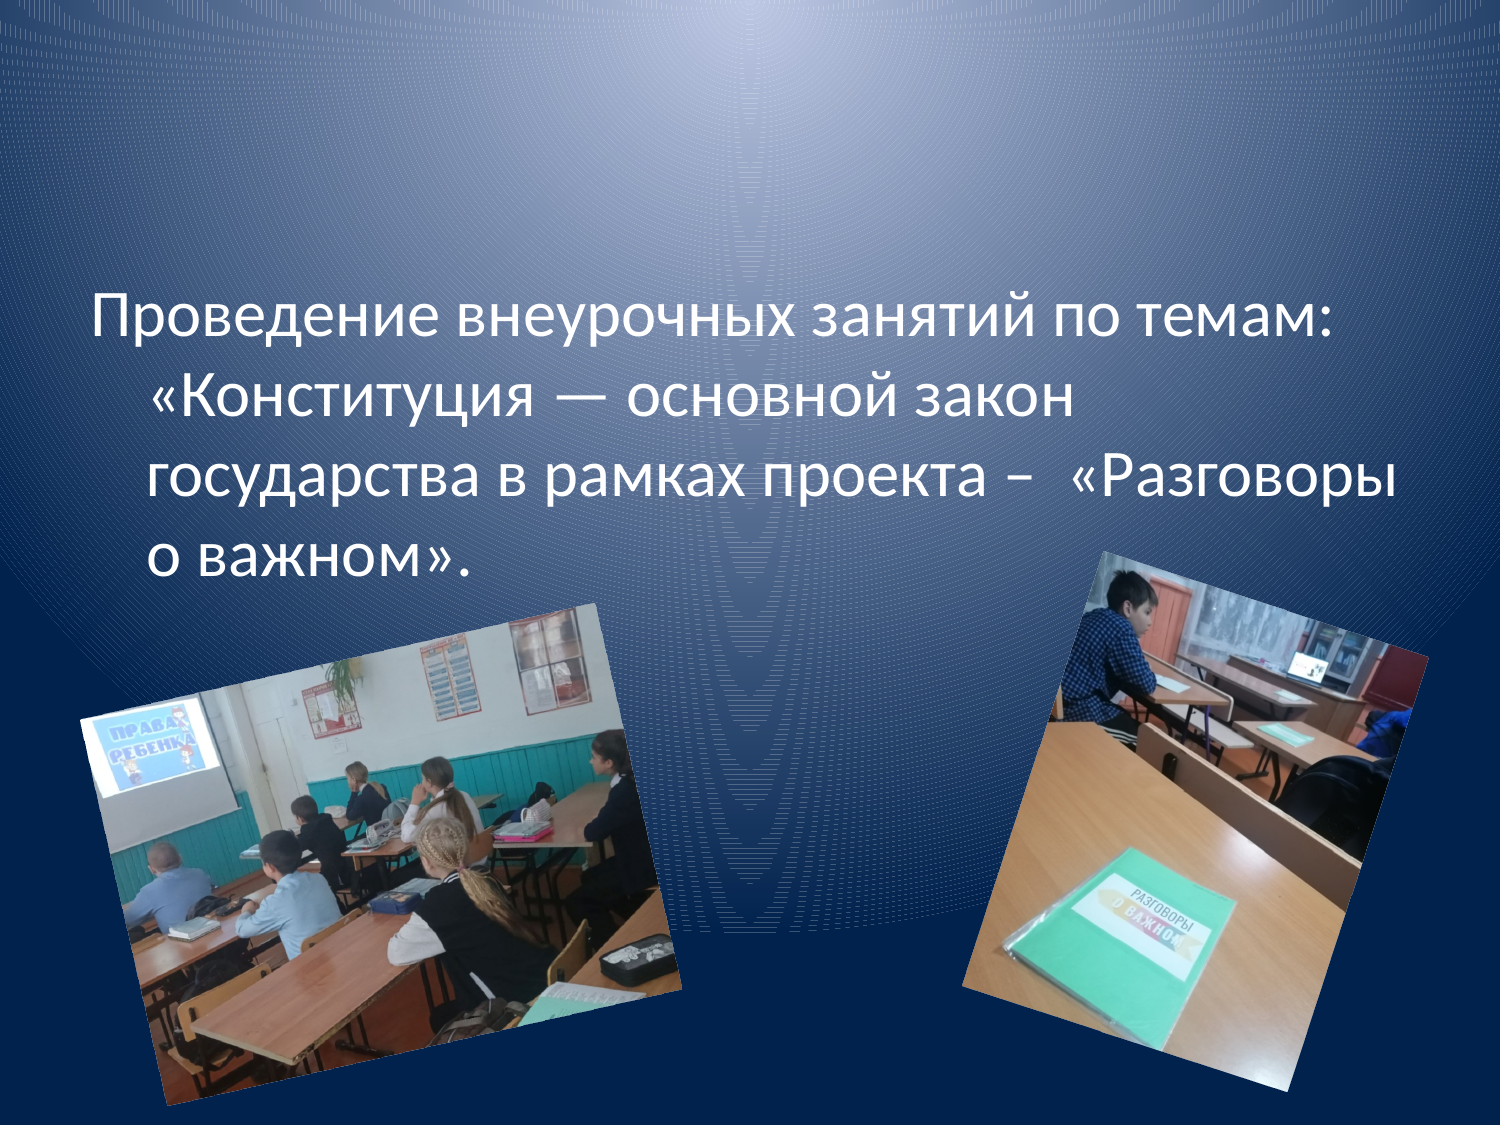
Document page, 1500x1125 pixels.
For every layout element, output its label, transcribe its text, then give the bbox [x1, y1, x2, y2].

list Проведение внеурочных занятий по темам: «Конституция — основной закон государства в рамках проекта – «Разговоры о важном». [75, 262, 1425, 1005]
picture [963, 552, 1429, 1092]
picture [81, 604, 682, 1105]
